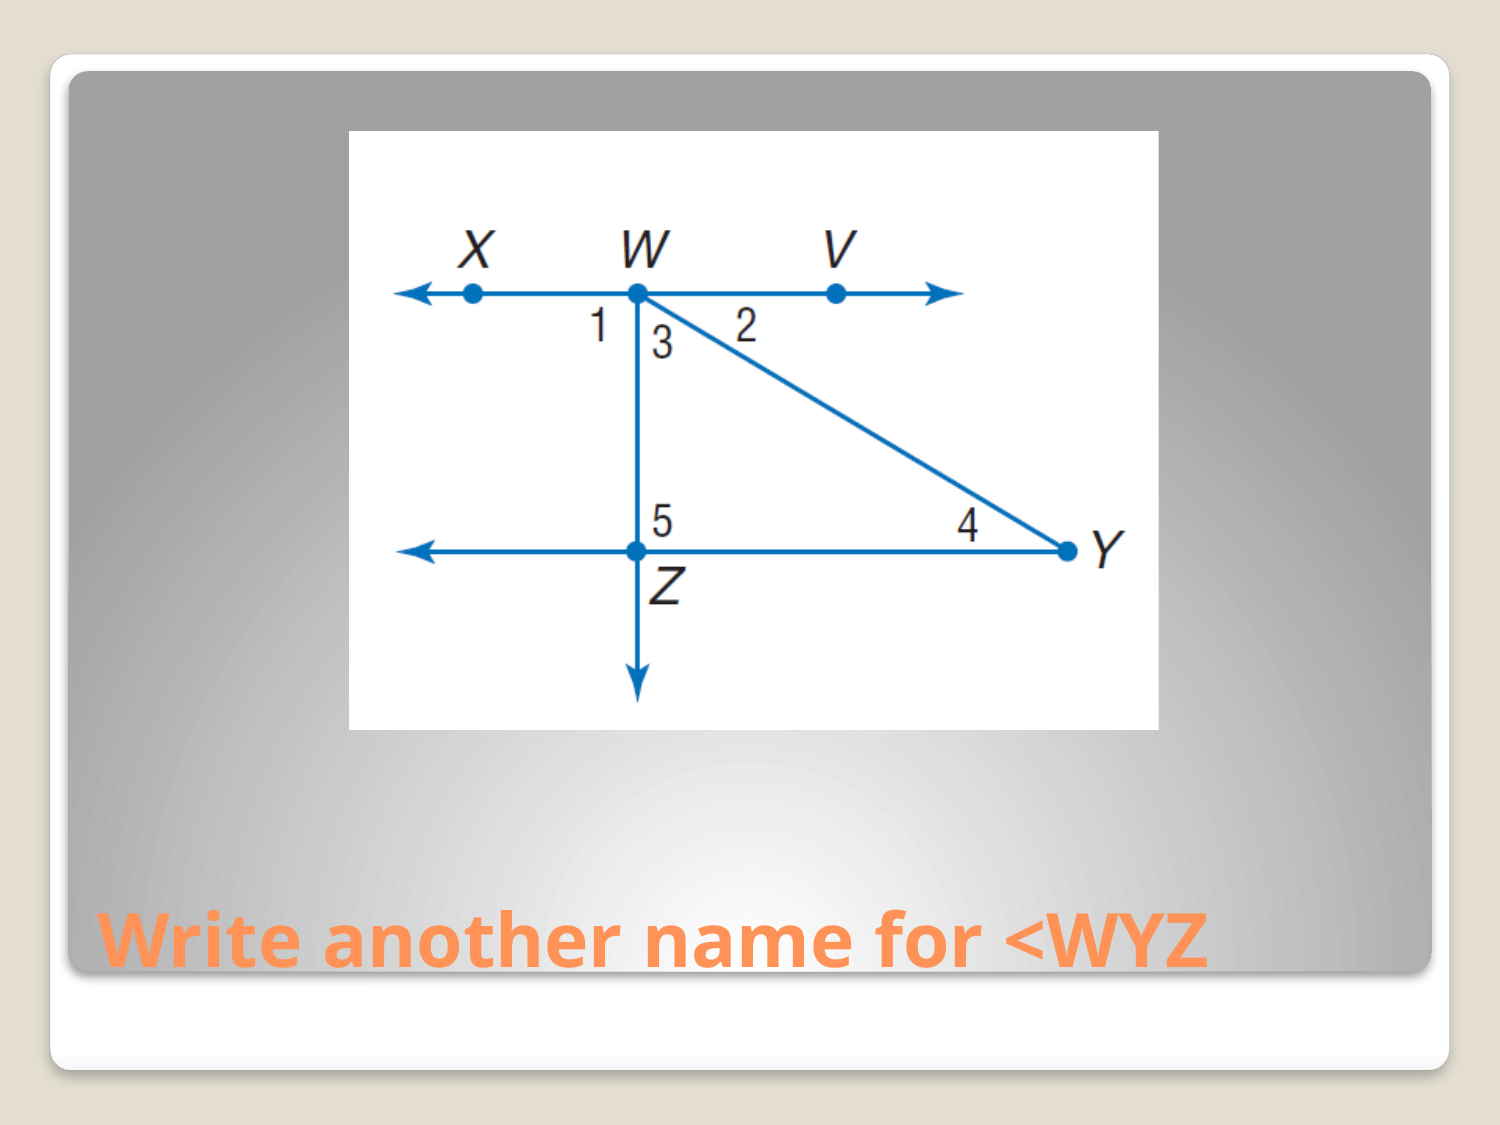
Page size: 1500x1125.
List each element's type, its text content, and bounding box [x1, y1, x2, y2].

title Write another name for <WYZ [82, 817, 1425, 990]
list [348, 131, 1159, 730]
